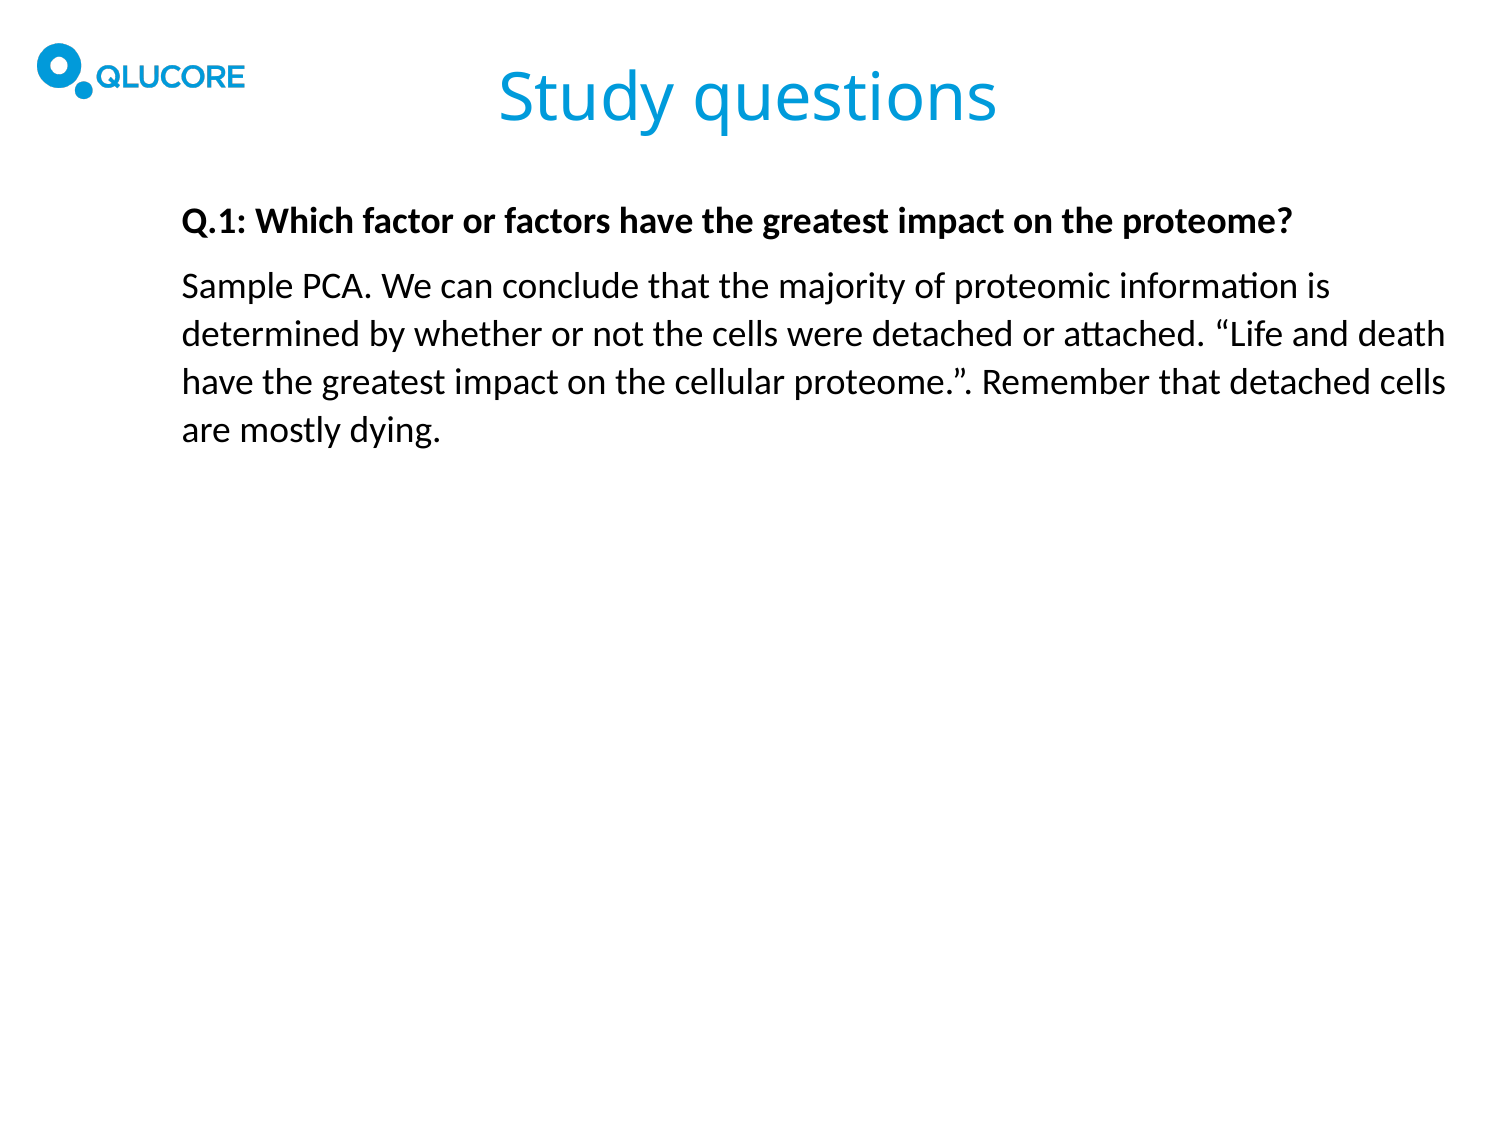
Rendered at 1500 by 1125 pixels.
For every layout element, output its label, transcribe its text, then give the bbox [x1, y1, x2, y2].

text_box Q.1: Which factor or factors have the greatest impact on the proteome? Sample PCA. We can conclude that the majority of proteomic information is determined by whether or not the cells were detached or attached. “Life and death have the greatest impact on the cellular proteome.”. Remember that detached cells are mostly dying. [91, 140, 1481, 717]
title Study questions [73, 0, 1424, 188]
picture [51, 57, 67, 74]
picture [23, 29, 73, 113]
